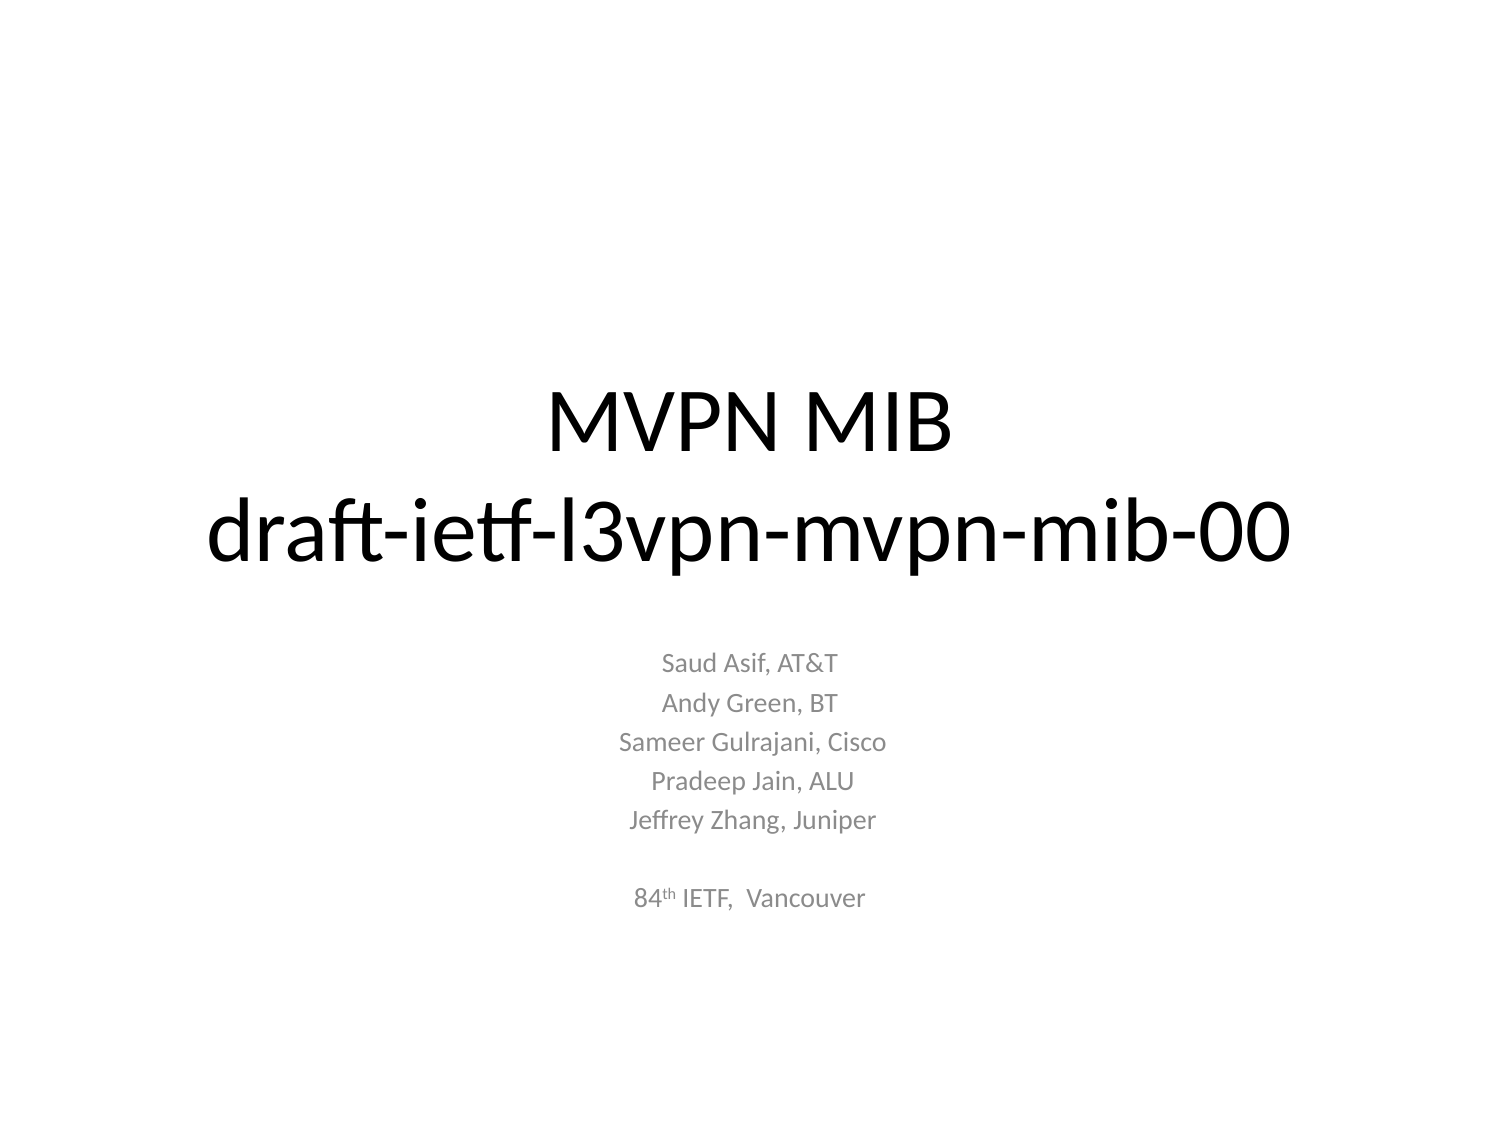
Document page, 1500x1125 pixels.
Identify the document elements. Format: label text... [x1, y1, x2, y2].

subtitle Saud Asif, AT&T Andy Green, BT Sameer Gulrajani, Cisco Pradeep Jain, ALU Jeffrey Zhang, Juniper 84th IETF, Vancouver [225, 637, 1275, 925]
title MVPN MIB draft-ietf-l3vpn-mvpn-mib-00 [112, 349, 1388, 591]
